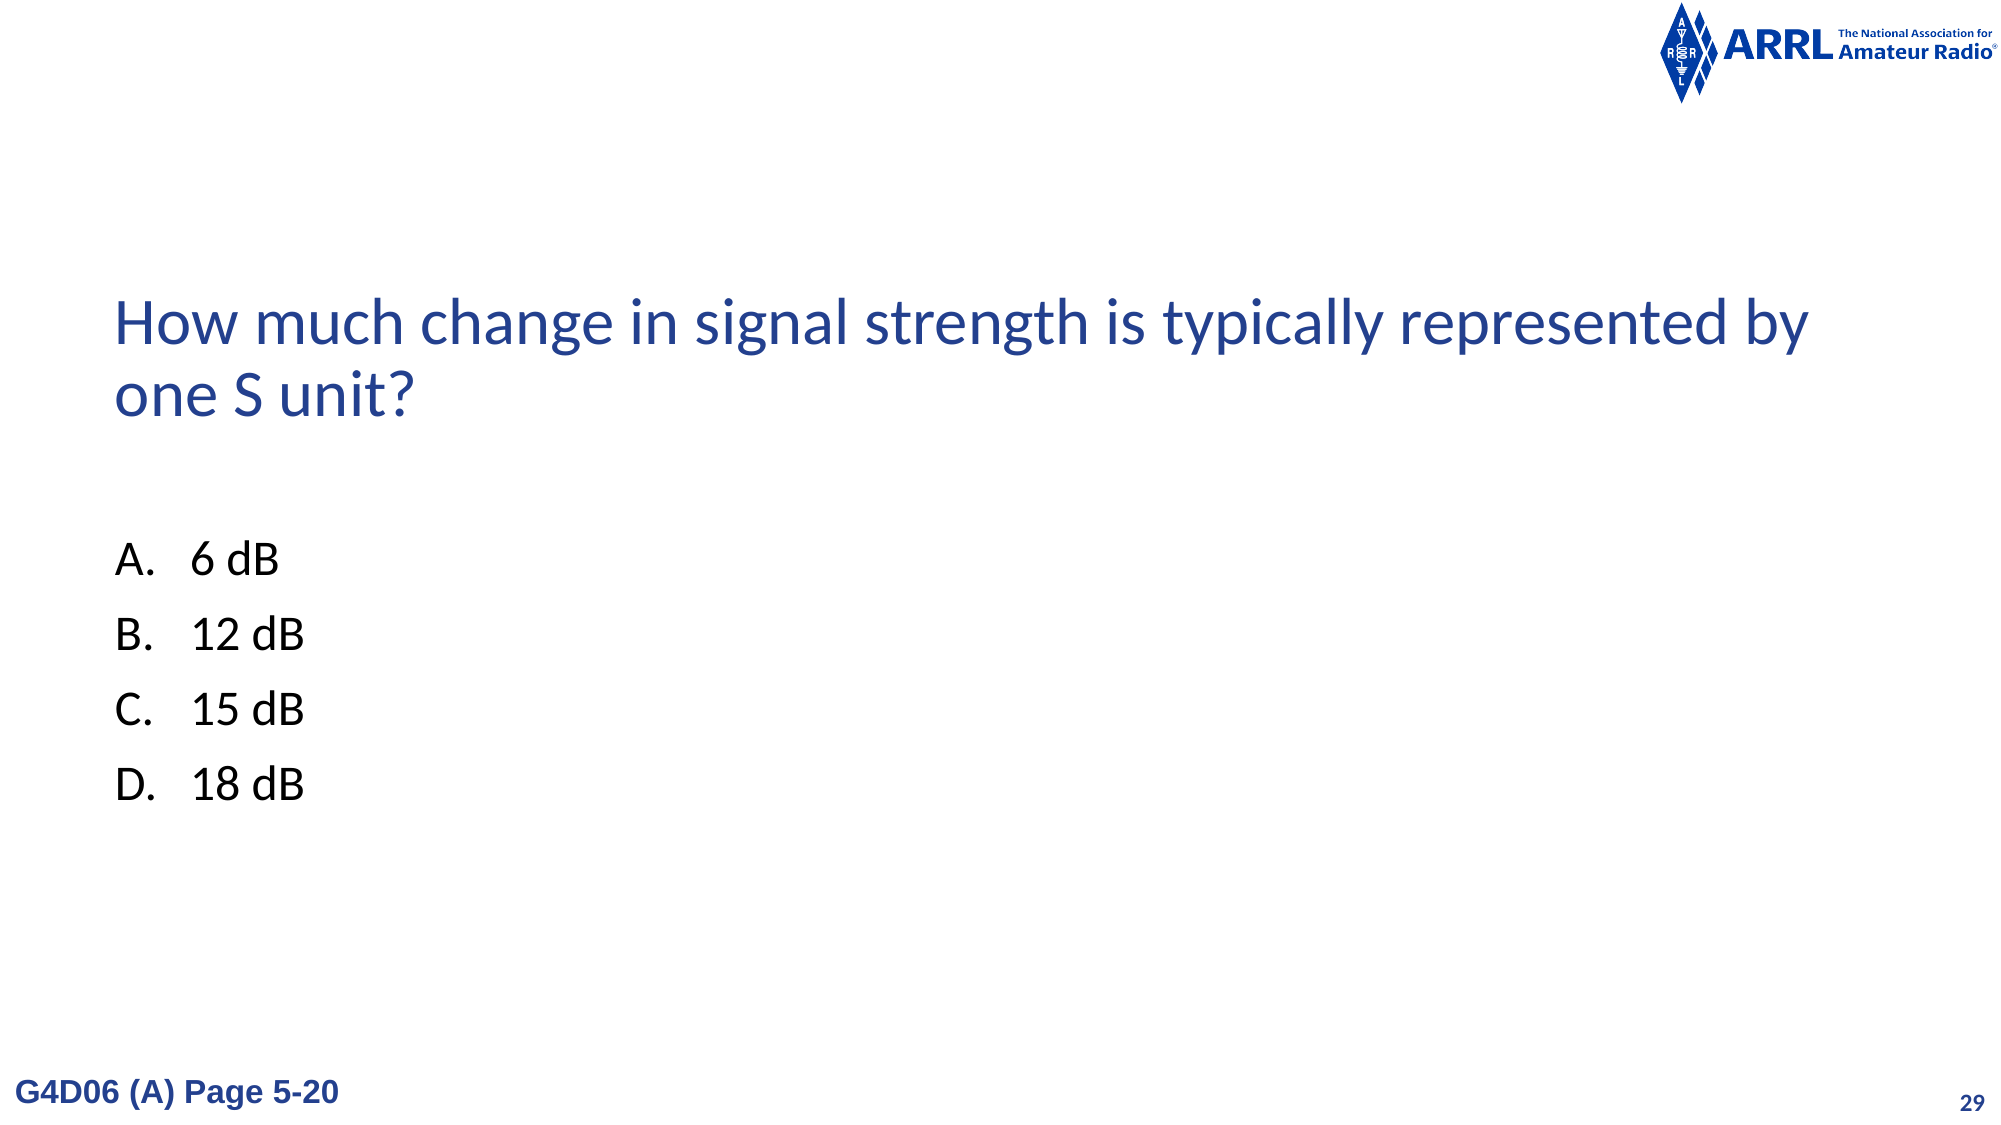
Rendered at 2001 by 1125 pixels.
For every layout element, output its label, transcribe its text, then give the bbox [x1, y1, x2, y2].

list 6 dB 12 dB 15 dB 18 dB [99, 525, 1900, 1005]
text_box G4D06 (A) Page 5-20 [0, 1062, 1313, 1118]
title How much change in signal strength is typically represented by one S unit? [99, 249, 1900, 468]
text_box 29 [1899, 1079, 2000, 1125]
picture [1658, 0, 1999, 106]
